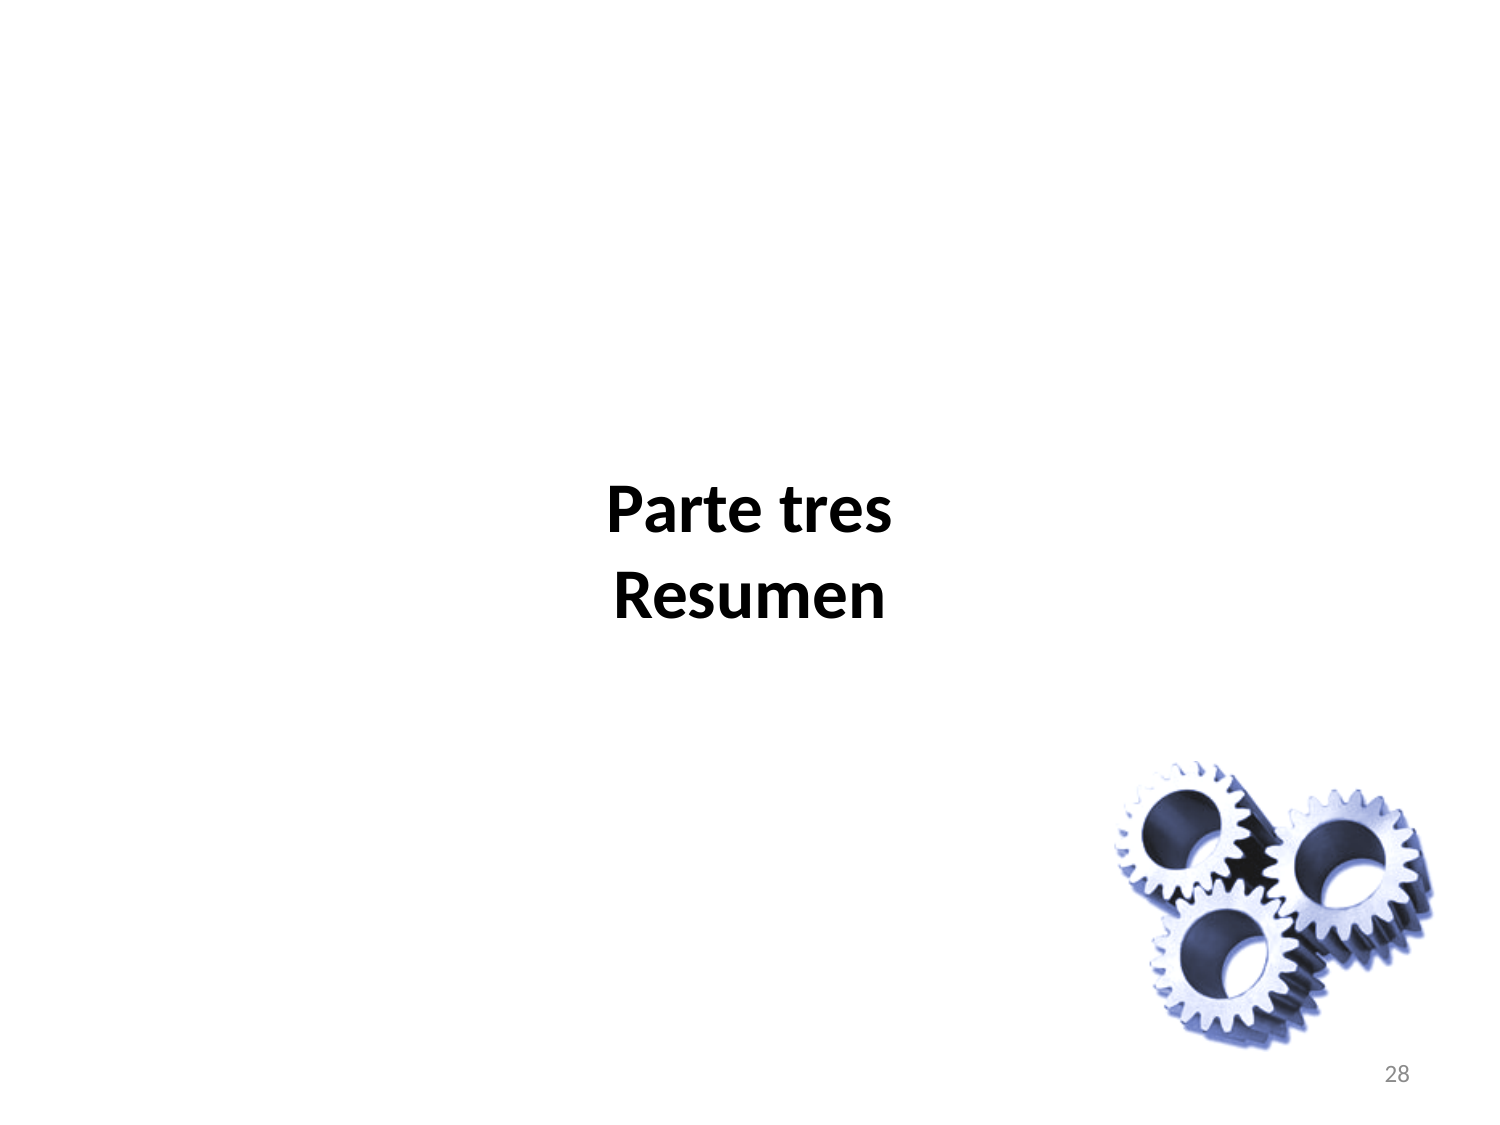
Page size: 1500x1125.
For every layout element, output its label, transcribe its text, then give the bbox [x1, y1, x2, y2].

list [1112, 761, 1436, 1052]
slide_number 28 [1074, 1042, 1425, 1103]
title Parte tres Resumen [75, 453, 1425, 641]
